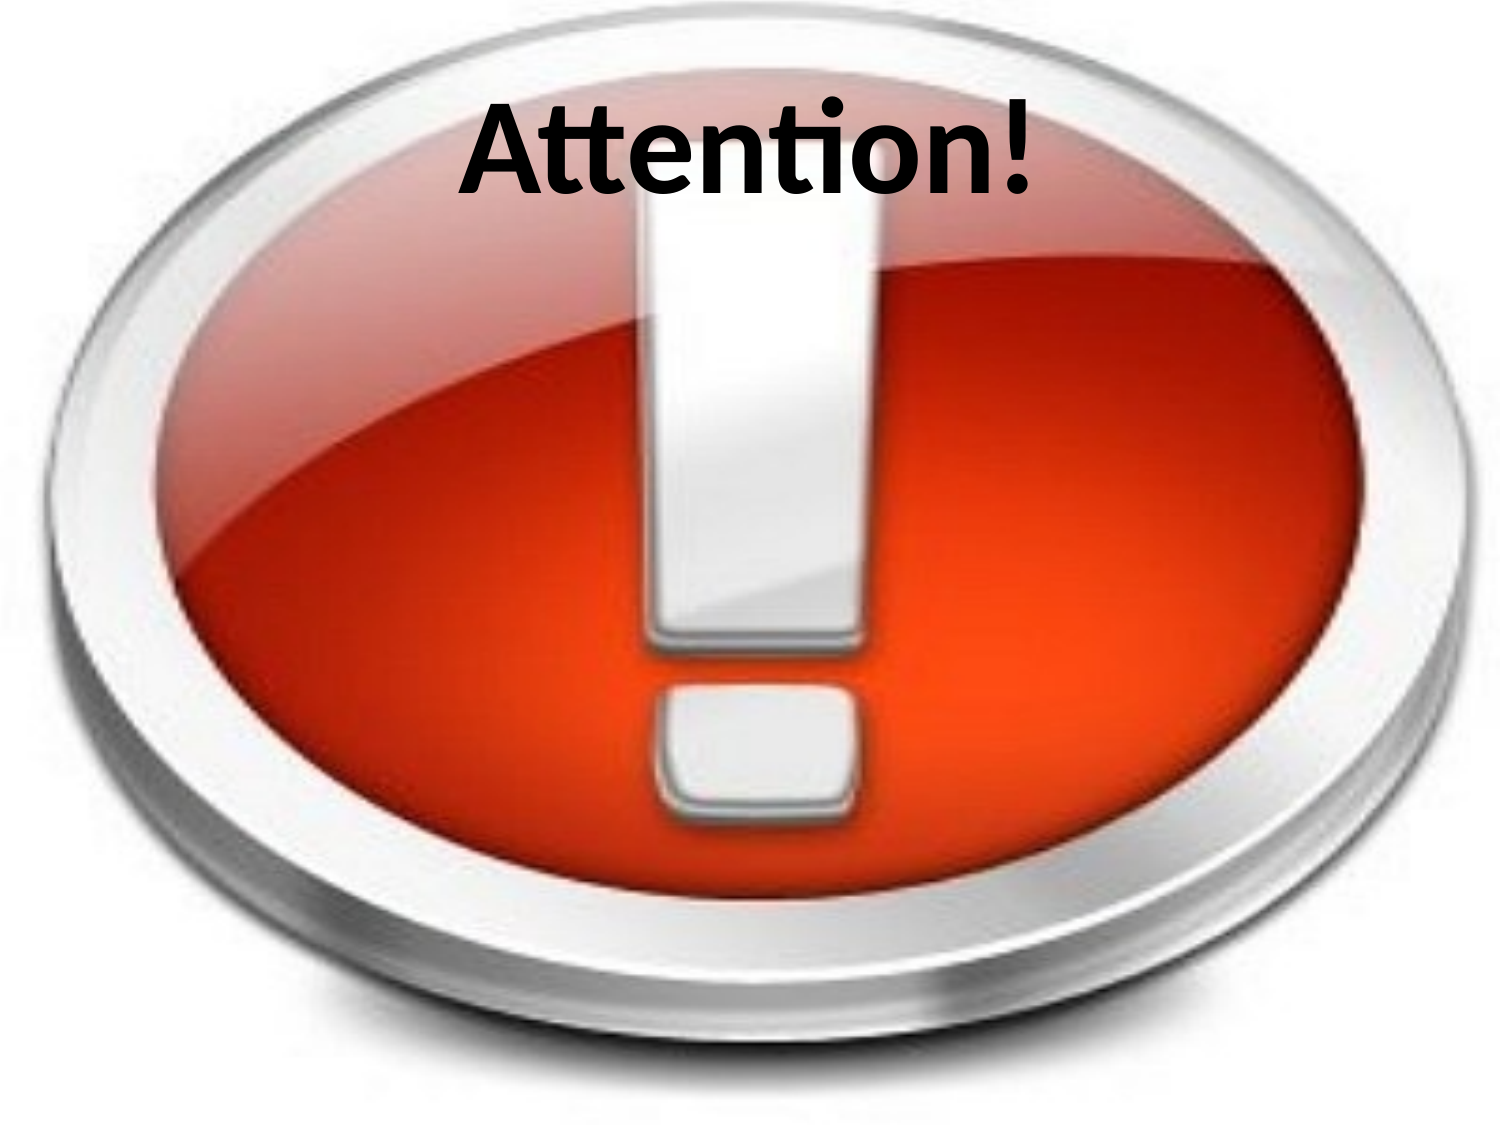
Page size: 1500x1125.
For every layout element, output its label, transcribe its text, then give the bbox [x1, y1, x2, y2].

title Attention! [75, 45, 1425, 233]
picture [0, 0, 1500, 1125]
